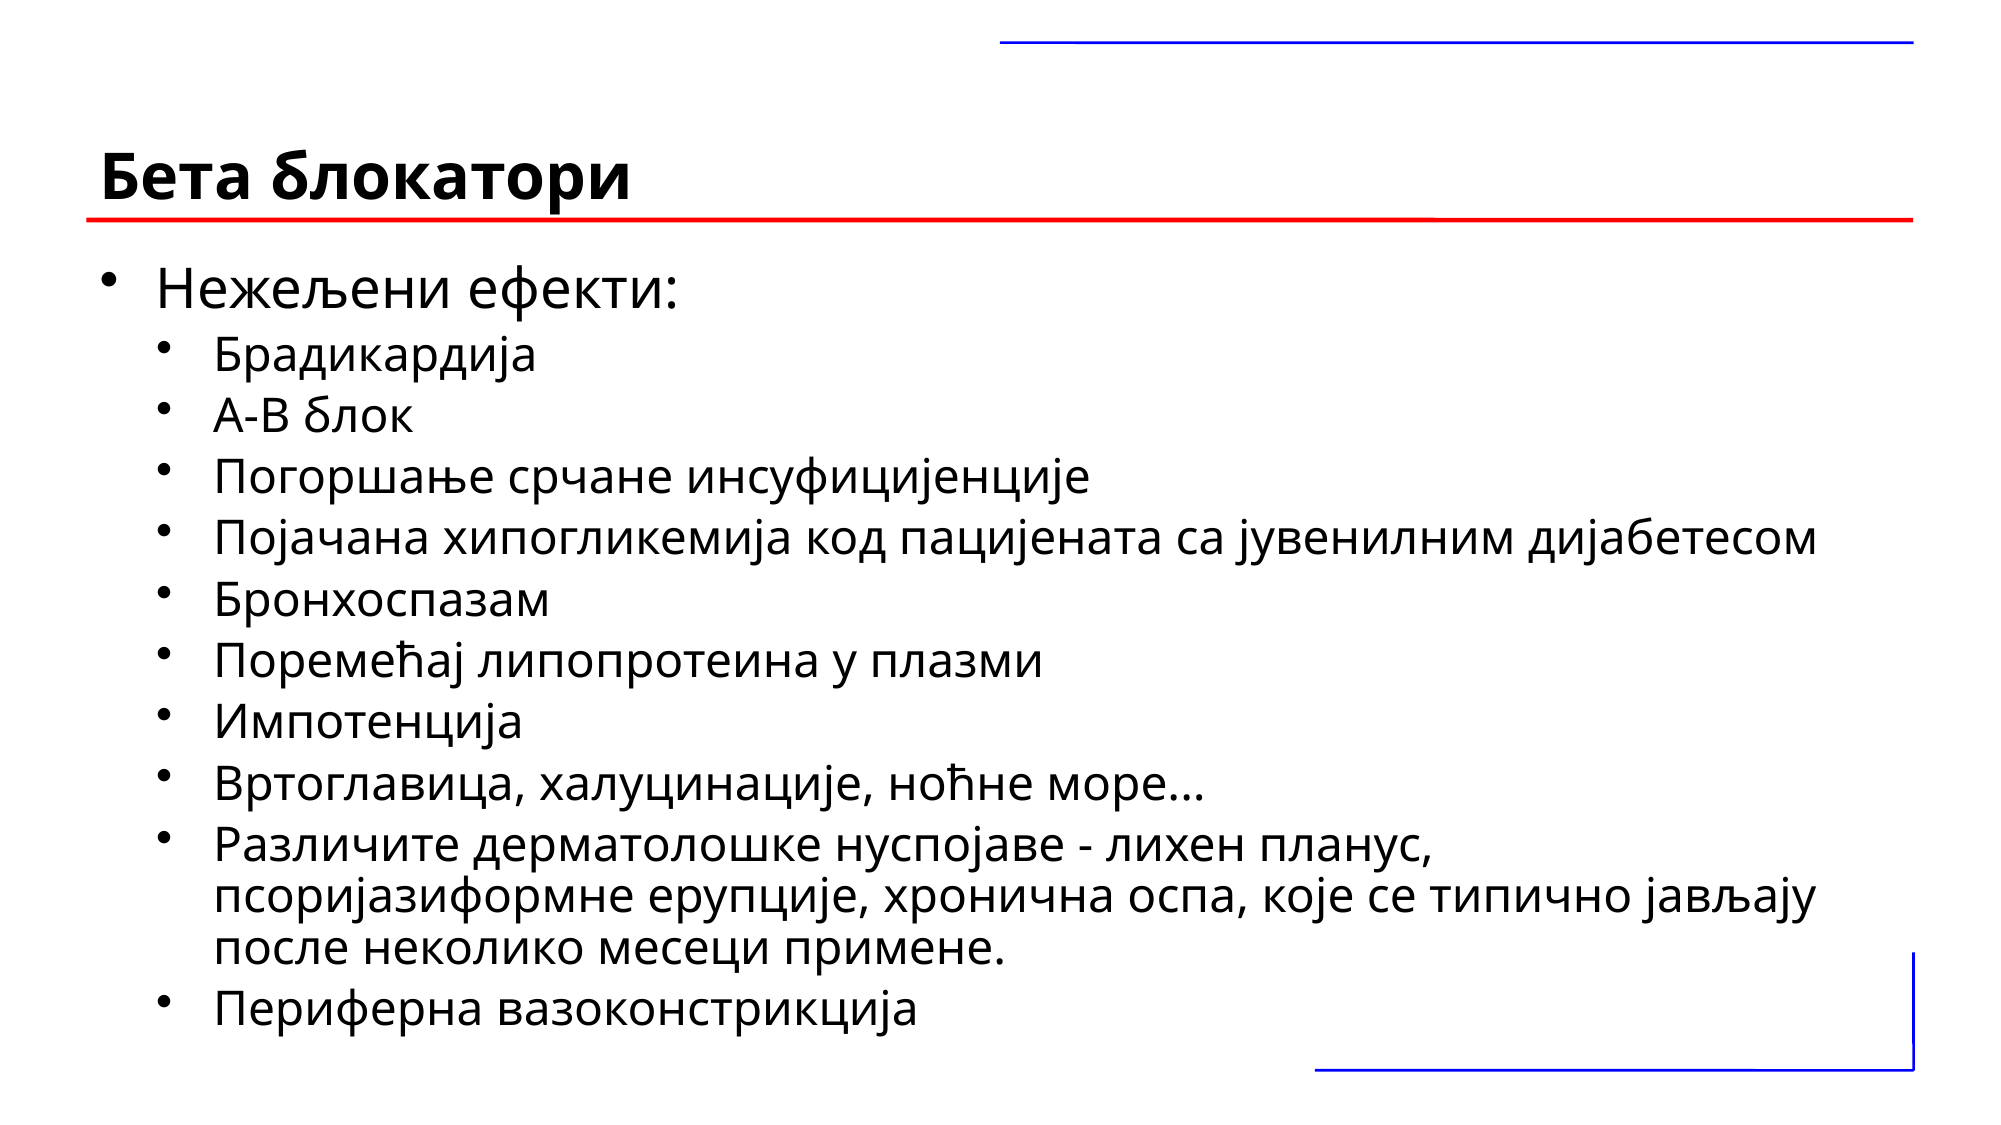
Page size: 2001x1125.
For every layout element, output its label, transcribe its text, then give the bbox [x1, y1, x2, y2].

list Нежељени ефекти: Брадикардија А-В блок Погоршање срчане инсуфицијенције Појачана хипогликемија код пацијената са јувенилним дијабетесом Бронхоспазам Поремећај липопротеина у плазми Импотенција Вртоглавица, халуцинације, ноћне море... Различите дерматолошке нуспојаве - лихен планус, псоријазиформне ерупције, хронична оспа, које се типично јављају после неколико месеци примене. Периферна вазоконстрикција [84, 255, 1838, 1083]
title Бета блокатори [84, 97, 1686, 221]
